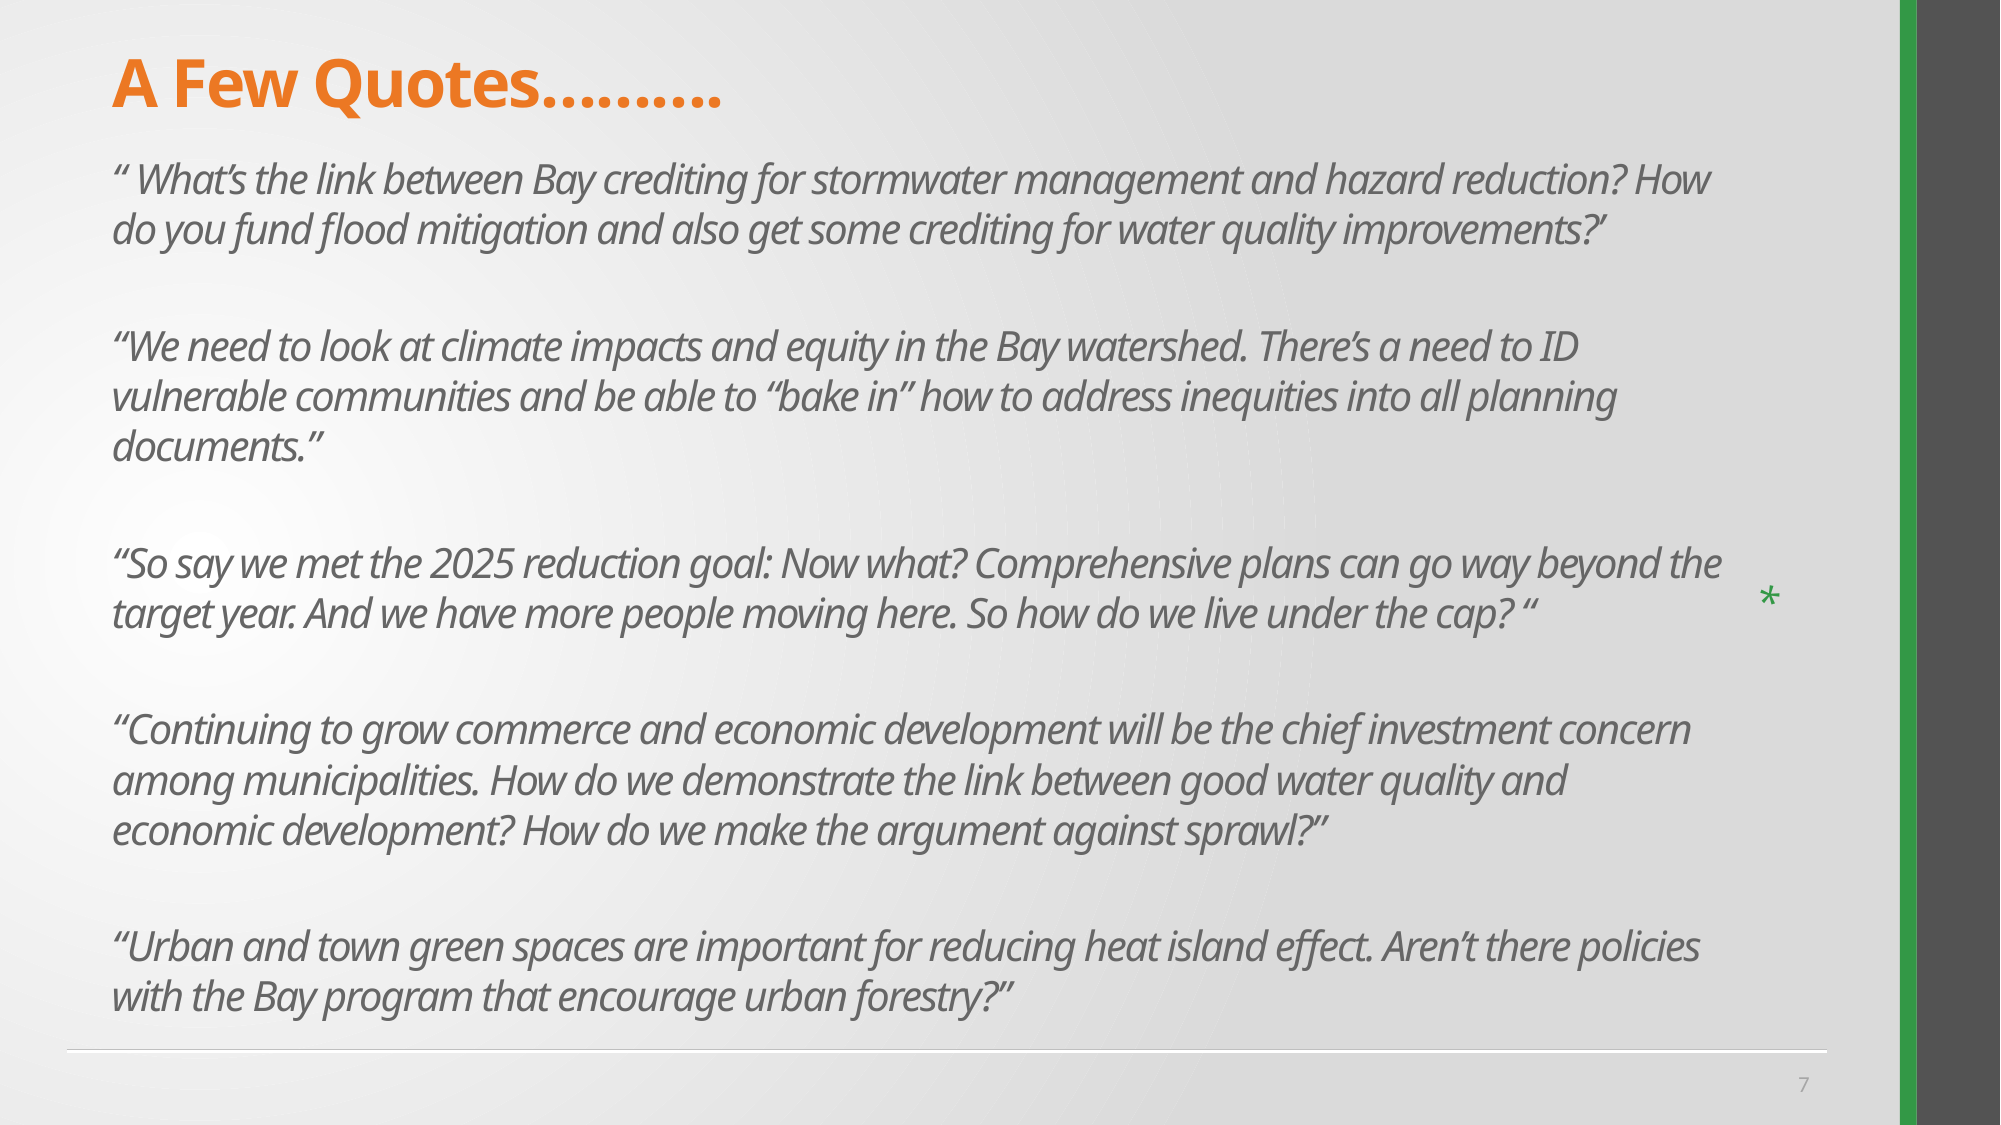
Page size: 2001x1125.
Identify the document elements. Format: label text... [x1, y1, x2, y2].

list “ What’s the link between Bay crediting for stormwater management and hazard reduction? How do you fund flood mitigation and also get some crediting for water quality improvements?’ “We need to look at climate impacts and equity in the Bay watershed. There’s a need to ID vulnerable communities and be able to “bake in” how to address inequities into all planning documents.” “So say we met the 2025 reduction goal: Now what? Comprehensive plans can go way beyond the target year. And we have more people moving here. So how do we live under the cap? “ “Continuing to grow commerce and economic development will be the chief investment concern among municipalities. How do we demonstrate the link between good water quality and economic development? How do we make the argument against sprawl?” “Urban and town green spaces are important for reducing heat island effect. Aren’t there policies with the Bay program that encourage urban forestry?” [66, 153, 1734, 1038]
text_box * [112, 581, 1780, 632]
title A Few Quotes………. [112, 50, 1780, 130]
